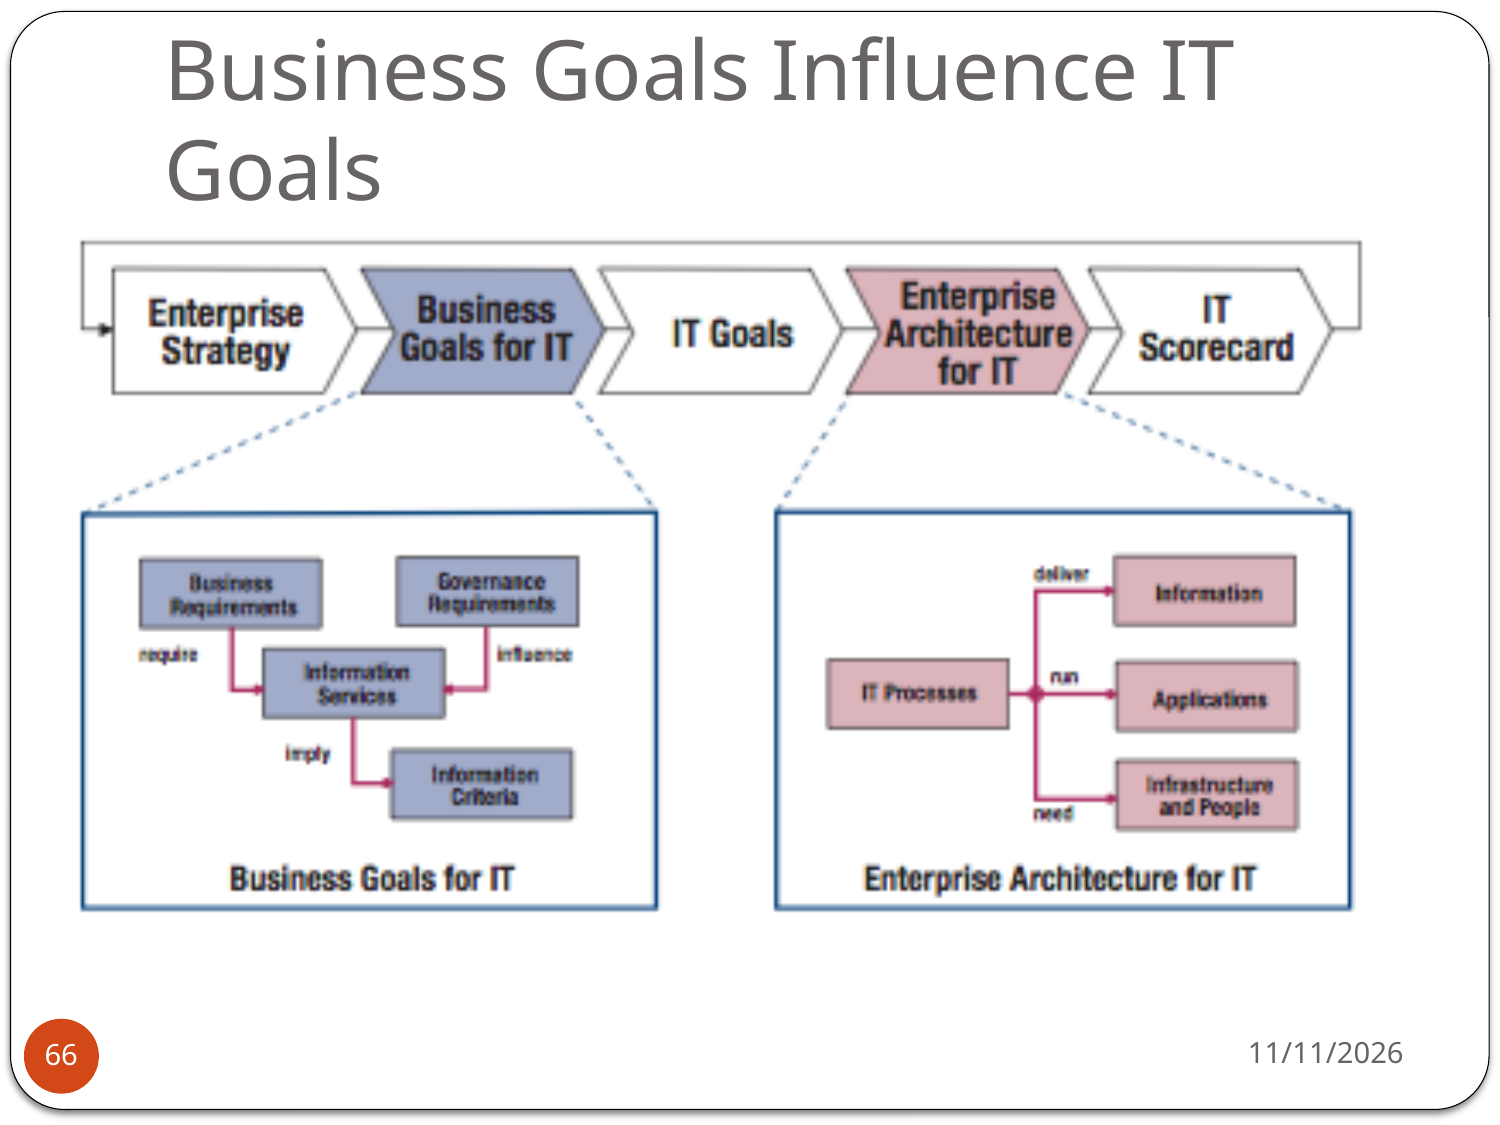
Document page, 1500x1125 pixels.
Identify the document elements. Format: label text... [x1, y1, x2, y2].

picture [64, 232, 1373, 926]
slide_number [1012, 1015, 1419, 1094]
title Business Goals Influence IT Goals [150, 45, 1425, 233]
slide_number 66 [23, 1018, 99, 1094]
